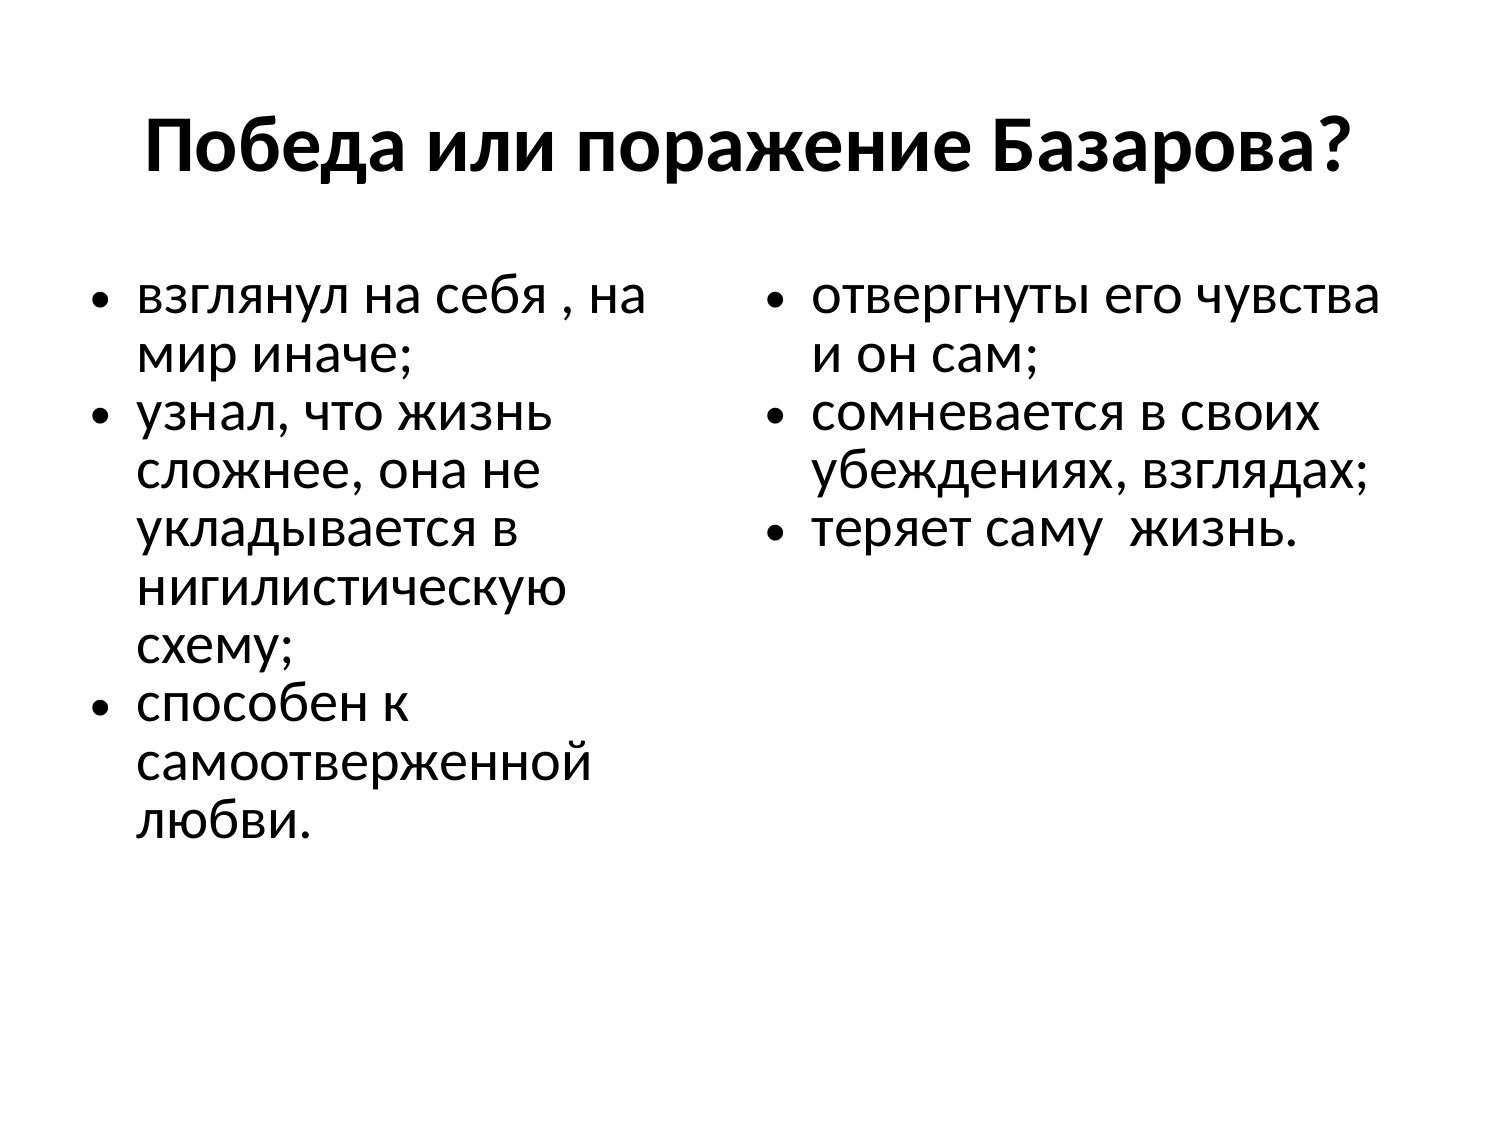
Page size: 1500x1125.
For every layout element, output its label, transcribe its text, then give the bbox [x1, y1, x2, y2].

table_header отвергнуты его чувства и он сам; сомневается в своих убеждениях, взглядах; теряет саму жизнь. [750, 262, 1425, 919]
table_header взглянул на себя , на мир иначе; узнал, что жизнь сложнее, она не укладывается в нигилистическую схему; способен к самоотверженной любви. [75, 262, 750, 919]
title Победа или поражение Базарова? [75, 45, 1425, 233]
